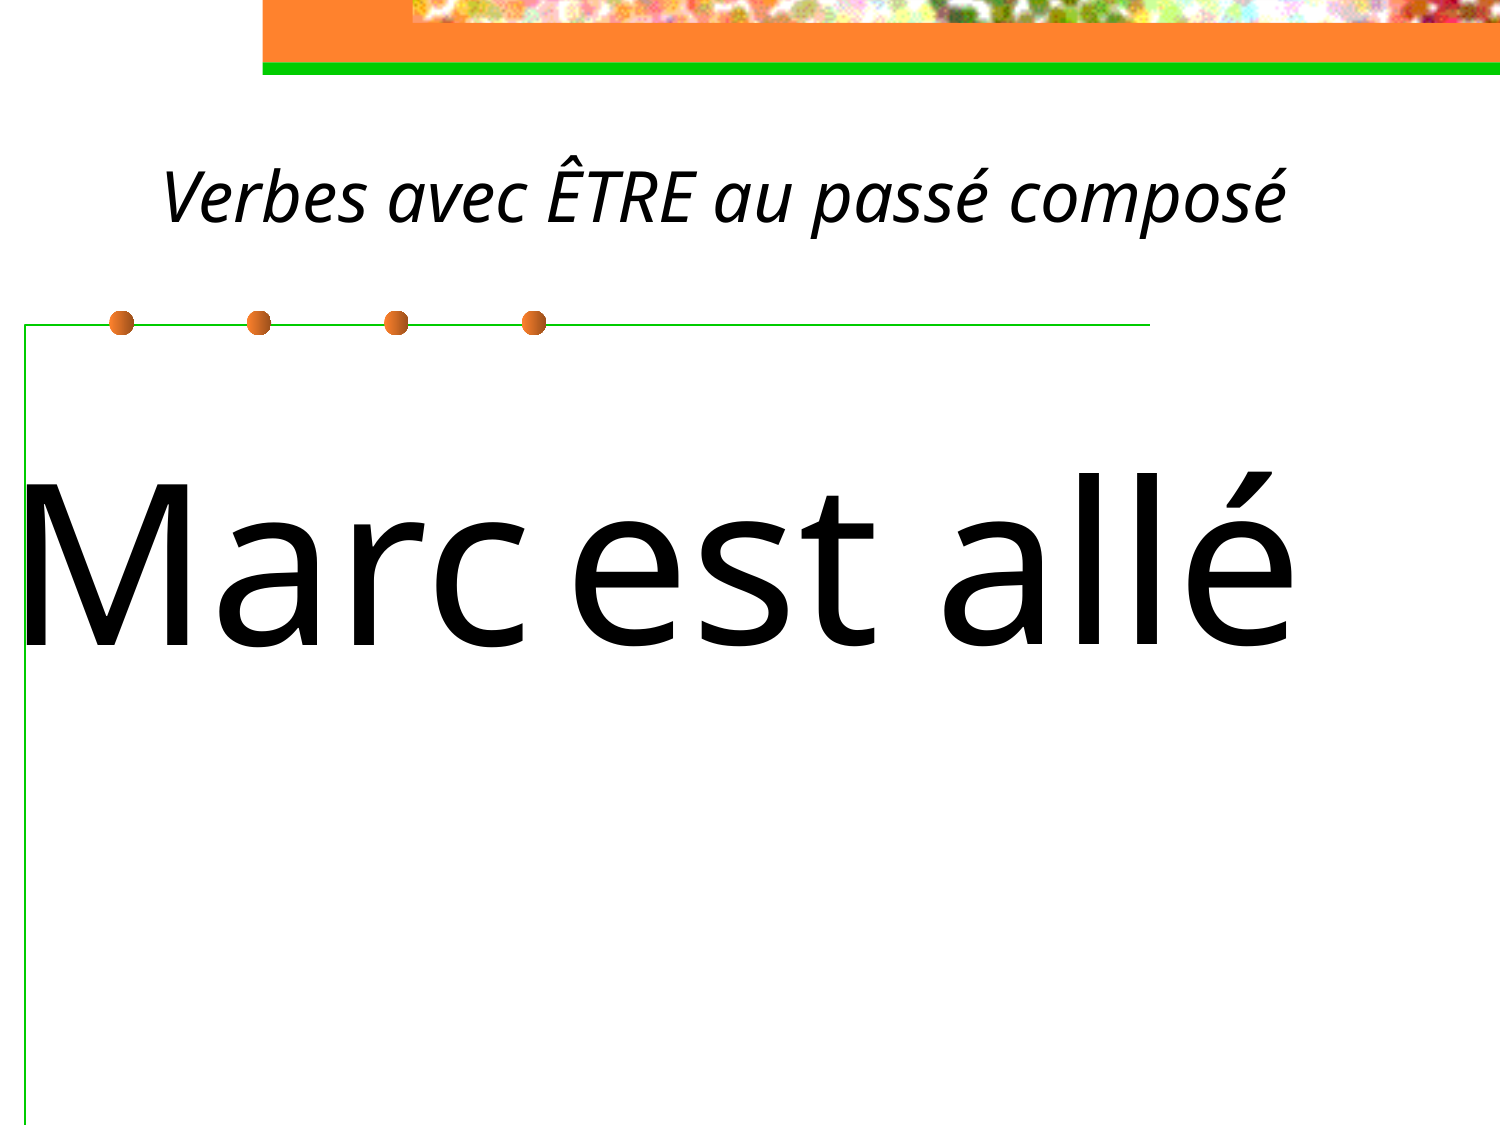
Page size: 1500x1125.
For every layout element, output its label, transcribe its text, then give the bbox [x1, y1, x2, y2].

list Marc [0, 412, 650, 863]
text_box allé [662, 412, 1500, 700]
title Verbes avec ÊTRE au passé composé [87, 99, 1363, 288]
text_box est [17, 412, 662, 700]
picture [412, 0, 1500, 23]
